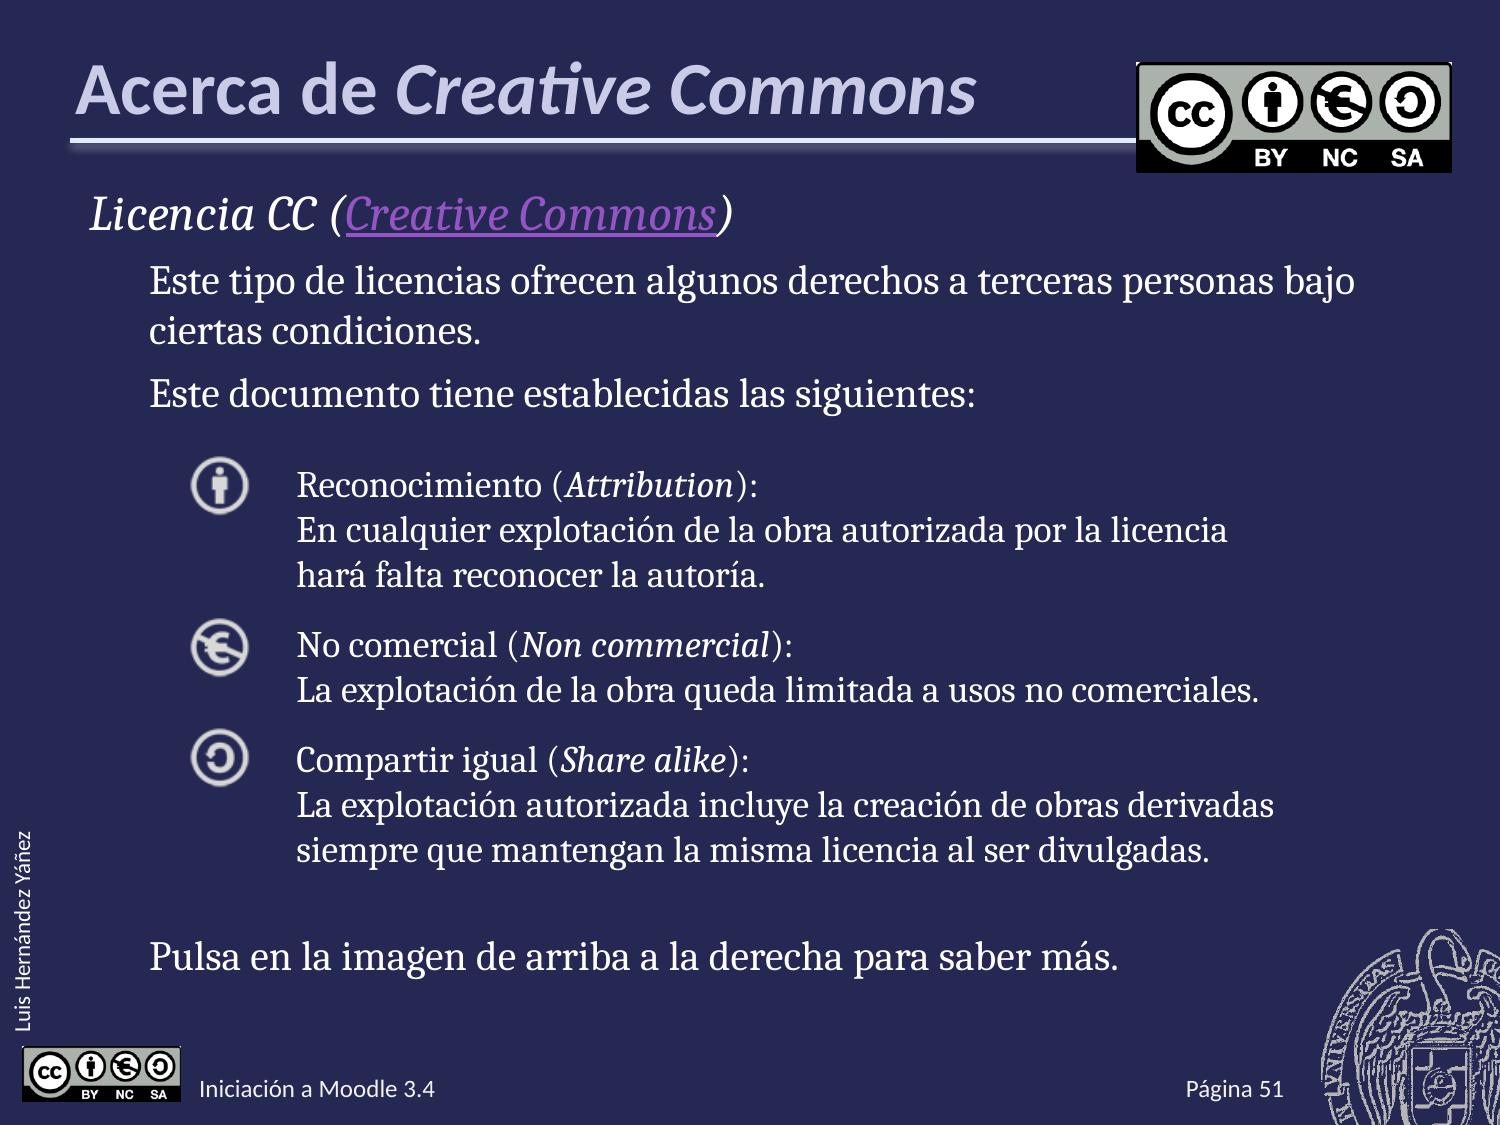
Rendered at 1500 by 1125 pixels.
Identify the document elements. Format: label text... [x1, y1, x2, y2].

list Licencia CC (Creative Commons) Este tipo de licencias ofrecen algunos derechos a terceras personas bajo ciertas condiciones. Este documento tiene establecidas las siguientes: Pulsa en la imagen de arriba a la derecha para saber más. [75, 172, 1425, 1014]
picture [186, 614, 255, 682]
footer Iniciación a Moodle 3.4 [199, 1042, 1114, 1103]
picture [1321, 929, 1500, 1125]
text_box Reconocimiento (Attribution): En cualquier explotación de la obra autorizada por la licencia hará falta reconocer la autoría. No comercial (Non commercial): La explotación de la obra queda limitada a usos no comerciales. Compartir igual (Share alike): La explotación autorizada incluye la creación de obras derivadas siempre que mantengan la misma licencia al ser divulgadas. [281, 452, 1300, 878]
picture [22, 1046, 181, 1102]
picture [1136, 62, 1452, 173]
picture [186, 724, 255, 792]
picture [186, 451, 255, 520]
title Acerca de Creative Commons [75, 47, 1425, 130]
slide_number Página 50 [1136, 1042, 1285, 1103]
